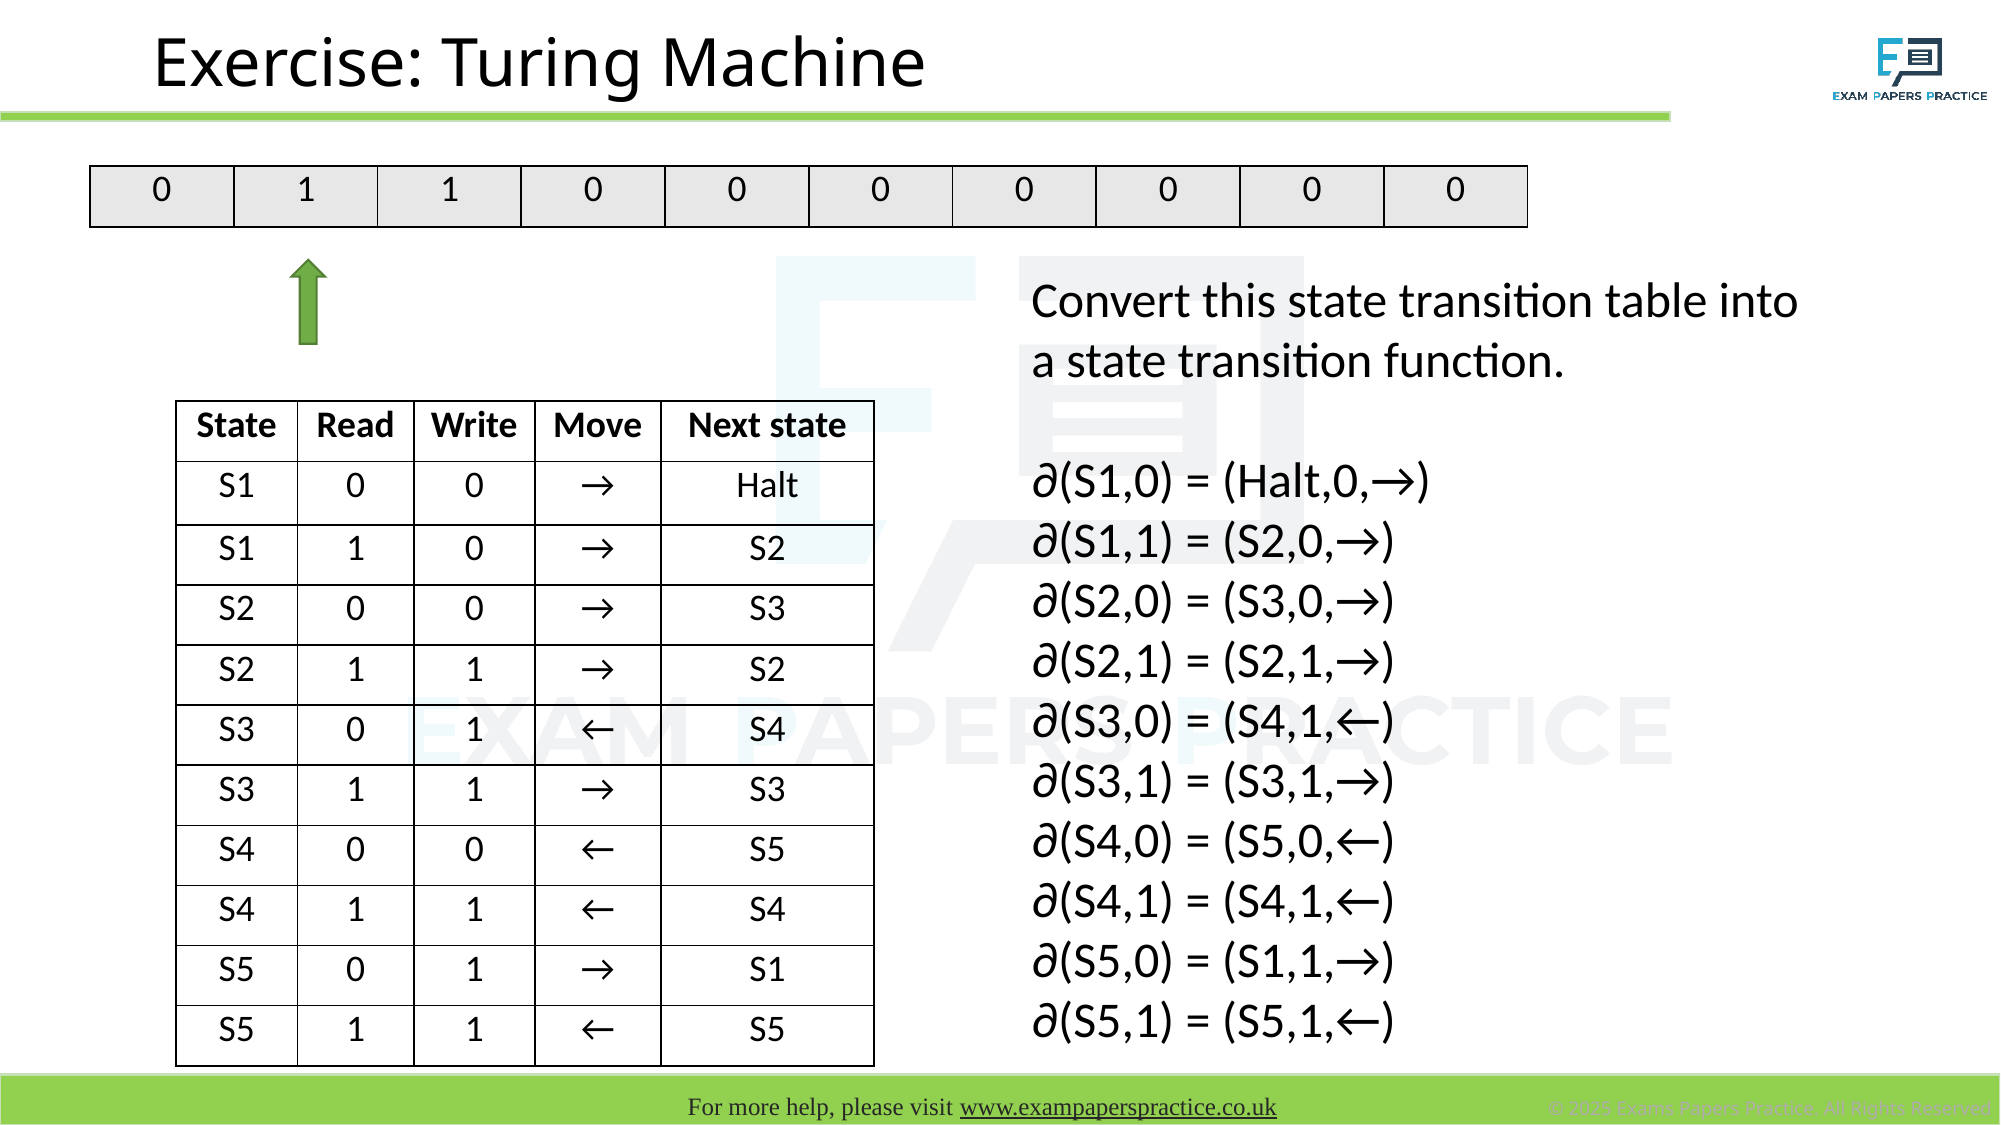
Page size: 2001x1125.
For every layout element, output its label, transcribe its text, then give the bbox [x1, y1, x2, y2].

table_header 0 [810, 167, 952, 226]
table_cell S5 [662, 826, 873, 885]
table_cell 1 [298, 646, 413, 704]
table_cell 1 [298, 526, 413, 584]
table_cell S2 [177, 586, 297, 644]
table_header 0 [1385, 167, 1527, 226]
table_cell → [536, 462, 660, 524]
table_cell 1 [298, 766, 413, 825]
table_header Move [536, 402, 660, 461]
text_box Convert this state transition table into a state transition function. ∂(S1,0) = (Halt,0,→) ∂(S1,1) = (S2,0,→) ∂(S2,0) = (S3,0,→) ∂(S2,1) = (S2,1,→) ∂(S3,0) = (S4,1,←) ∂(S3,1) = (S3,1,→) ∂(S4,0) = (S5,0,←) ∂(S4,1) = (S4,1,←) ∂(S5,0) = (S1,1,→) ∂(S5,1) = (S5,1,←) [1016, 259, 1824, 1125]
table_cell 0 [298, 826, 413, 885]
table_cell ← [536, 706, 660, 764]
table_cell S5 [662, 1006, 873, 1065]
table_header 0 [1097, 167, 1239, 226]
table_cell → [536, 766, 660, 825]
table_cell → [536, 946, 660, 1005]
table_cell S5 [177, 1006, 297, 1065]
table_cell S2 [662, 526, 873, 584]
table_cell 0 [415, 462, 534, 524]
table_cell 1 [415, 946, 534, 1005]
table_cell 0 [415, 526, 534, 584]
table_cell S4 [662, 886, 873, 945]
table_cell S4 [177, 826, 297, 885]
table_cell S4 [177, 886, 297, 945]
table_cell S3 [177, 766, 297, 825]
table_header 0 [1241, 167, 1383, 226]
table_cell ← [536, 826, 660, 885]
table_cell 0 [298, 462, 413, 524]
table_cell S4 [662, 706, 873, 764]
table_header 1 [235, 167, 377, 226]
table_cell 1 [298, 1006, 413, 1065]
table_cell S1 [177, 462, 297, 524]
table_cell S3 [177, 706, 297, 764]
table_cell 1 [415, 706, 534, 764]
table_cell S5 [177, 946, 297, 1005]
table_header Write [415, 402, 534, 461]
table_cell ← [536, 1006, 660, 1065]
table_cell 0 [298, 946, 413, 1005]
table_cell S2 [662, 646, 873, 704]
table_cell 0 [298, 706, 413, 764]
table_cell S3 [662, 586, 873, 644]
table_cell 1 [415, 646, 534, 704]
table_header Next state [662, 402, 873, 461]
table_header State [177, 402, 297, 461]
text_box [288, 258, 328, 345]
table_header 0 [953, 167, 1095, 226]
table_cell → [536, 526, 660, 584]
table_cell 1 [415, 1006, 534, 1065]
title Exercise: Turing Machine [137, 59, 1863, 70]
table_header Read [298, 402, 413, 461]
table_cell ← [536, 886, 660, 945]
table_cell S3 [662, 766, 873, 825]
table_cell Halt [662, 462, 873, 524]
table_cell S2 [177, 646, 297, 704]
table_cell S1 [177, 526, 297, 584]
table_cell 1 [415, 886, 534, 945]
table_header 1 [378, 167, 520, 226]
table_cell S1 [662, 946, 873, 1005]
table_cell 1 [298, 886, 413, 945]
table_header 0 [666, 167, 808, 226]
table_cell 0 [298, 586, 413, 644]
table_header 0 [91, 167, 233, 226]
table_cell → [536, 586, 660, 644]
table_cell → [536, 646, 660, 704]
table_cell 0 [415, 826, 534, 885]
table_cell 0 [415, 586, 534, 644]
table_cell 1 [415, 766, 534, 825]
table_header 0 [522, 167, 664, 226]
